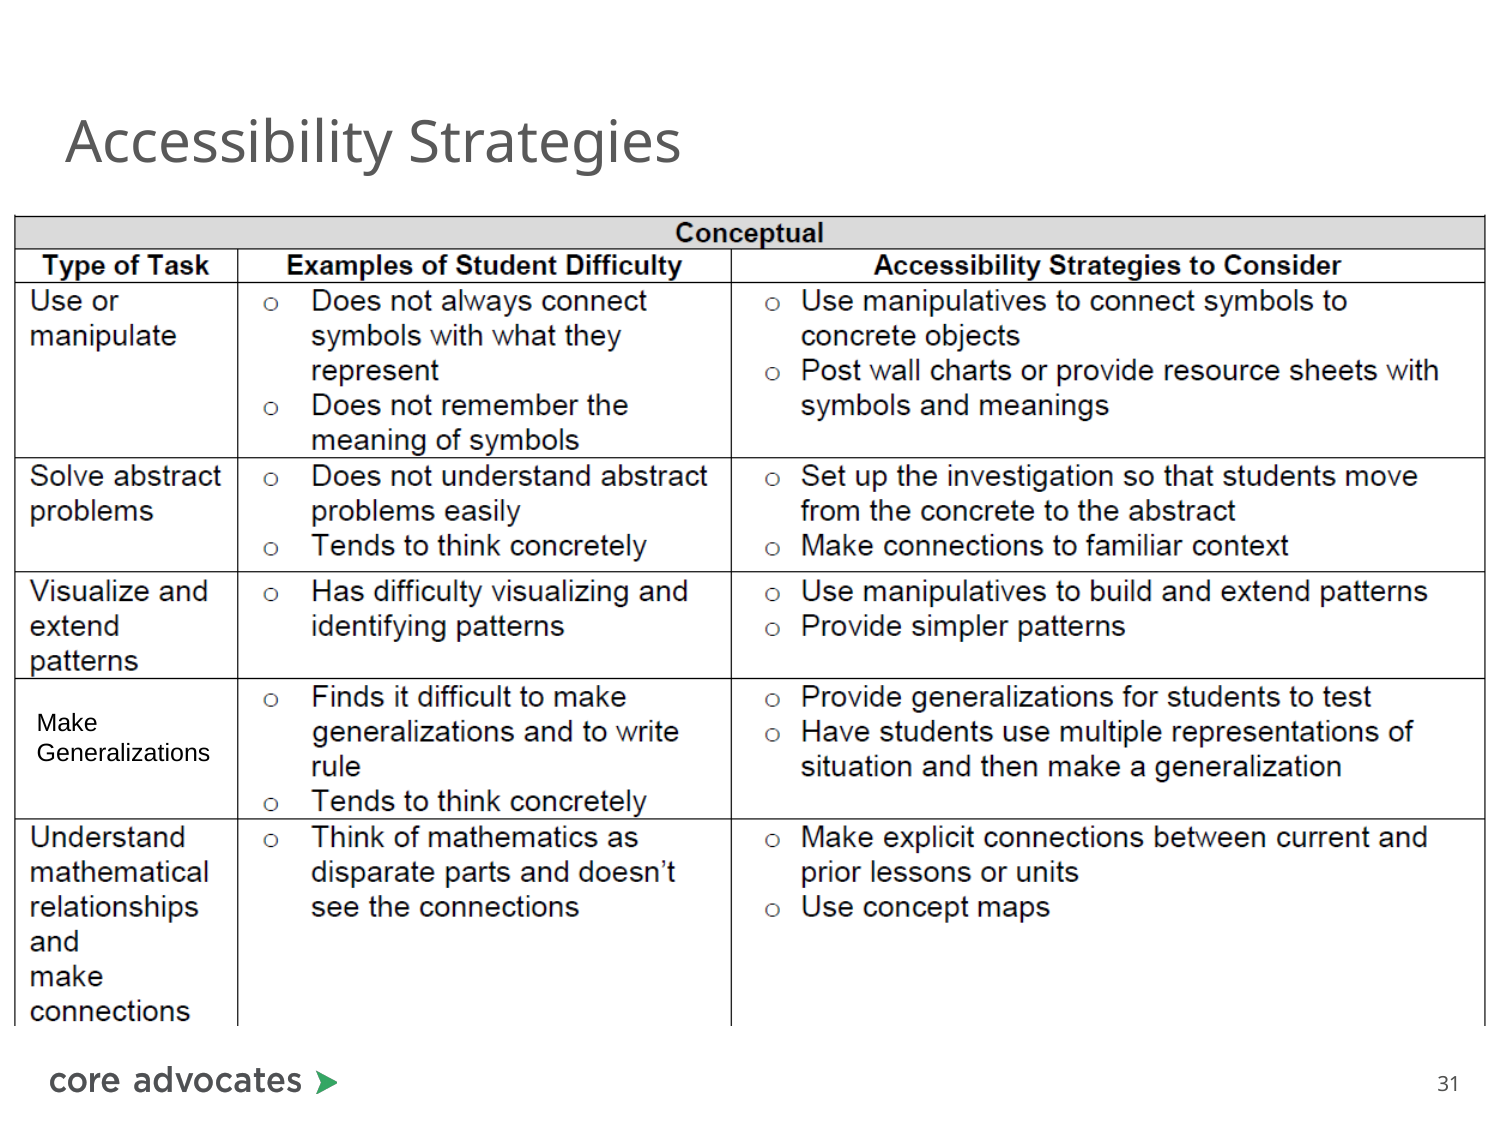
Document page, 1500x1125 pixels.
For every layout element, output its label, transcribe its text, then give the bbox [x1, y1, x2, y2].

title Accessibility Strategies [50, 45, 1457, 196]
picture [50, 1066, 337, 1094]
picture [0, 198, 1500, 1026]
